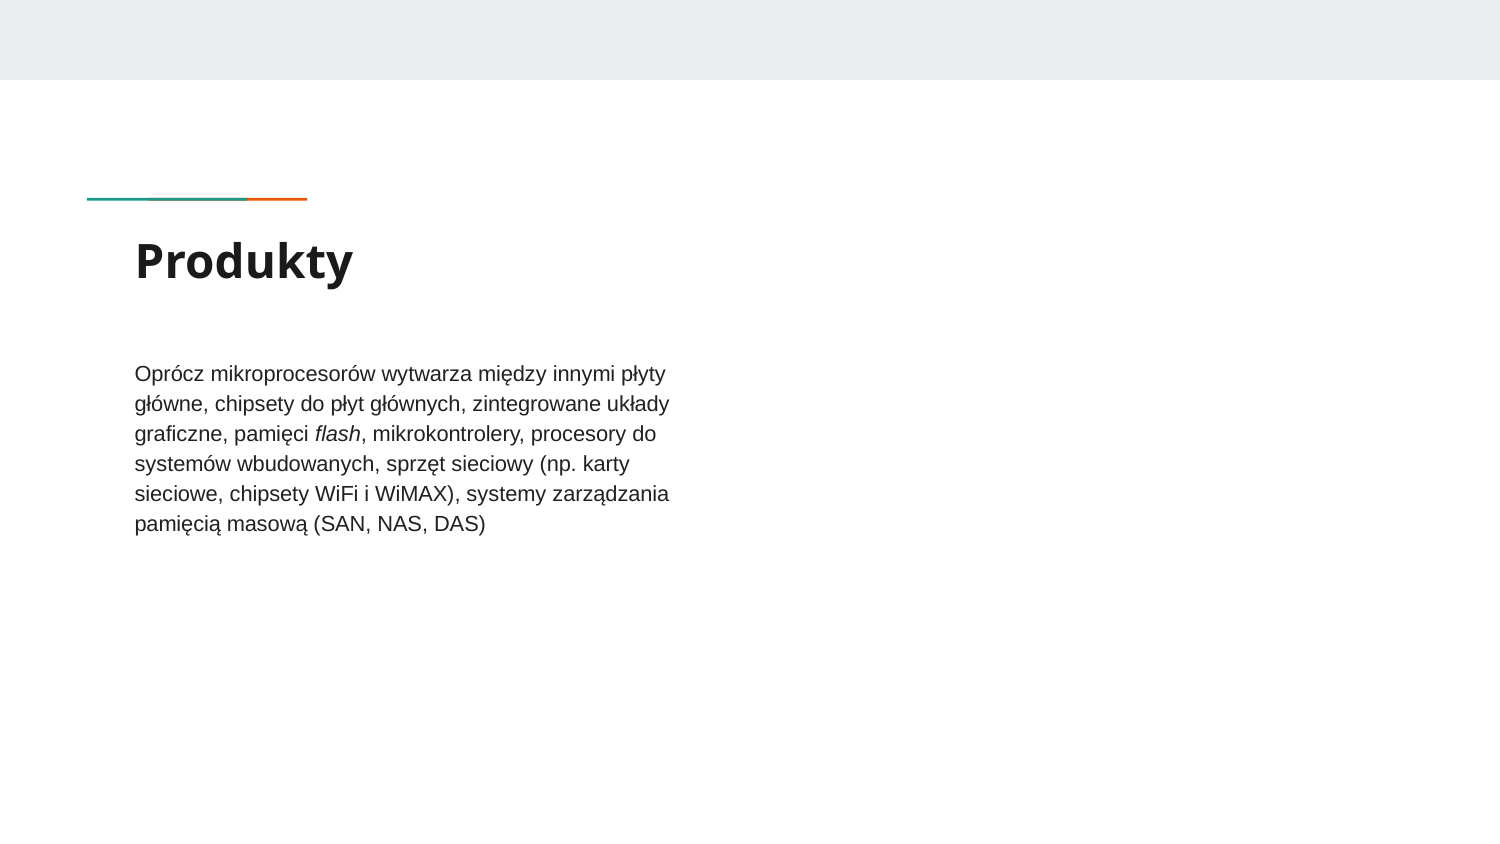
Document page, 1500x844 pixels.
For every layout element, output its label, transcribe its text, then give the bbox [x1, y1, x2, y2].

title Produkty [119, 216, 1381, 305]
list Oprócz mikroprocesorów wytwarza między innymi płyty główne, chipsety do płyt głównych, zintegrowane układy graficzne, pamięci flash, mikrokontrolery, procesory do systemów wbudowanych, sprzęt sieciowy (np. karty sieciowe, chipsety WiFi i WiMAX), systemy zarządzania pamięcią masową (SAN, NAS, DAS) [119, 341, 739, 712]
